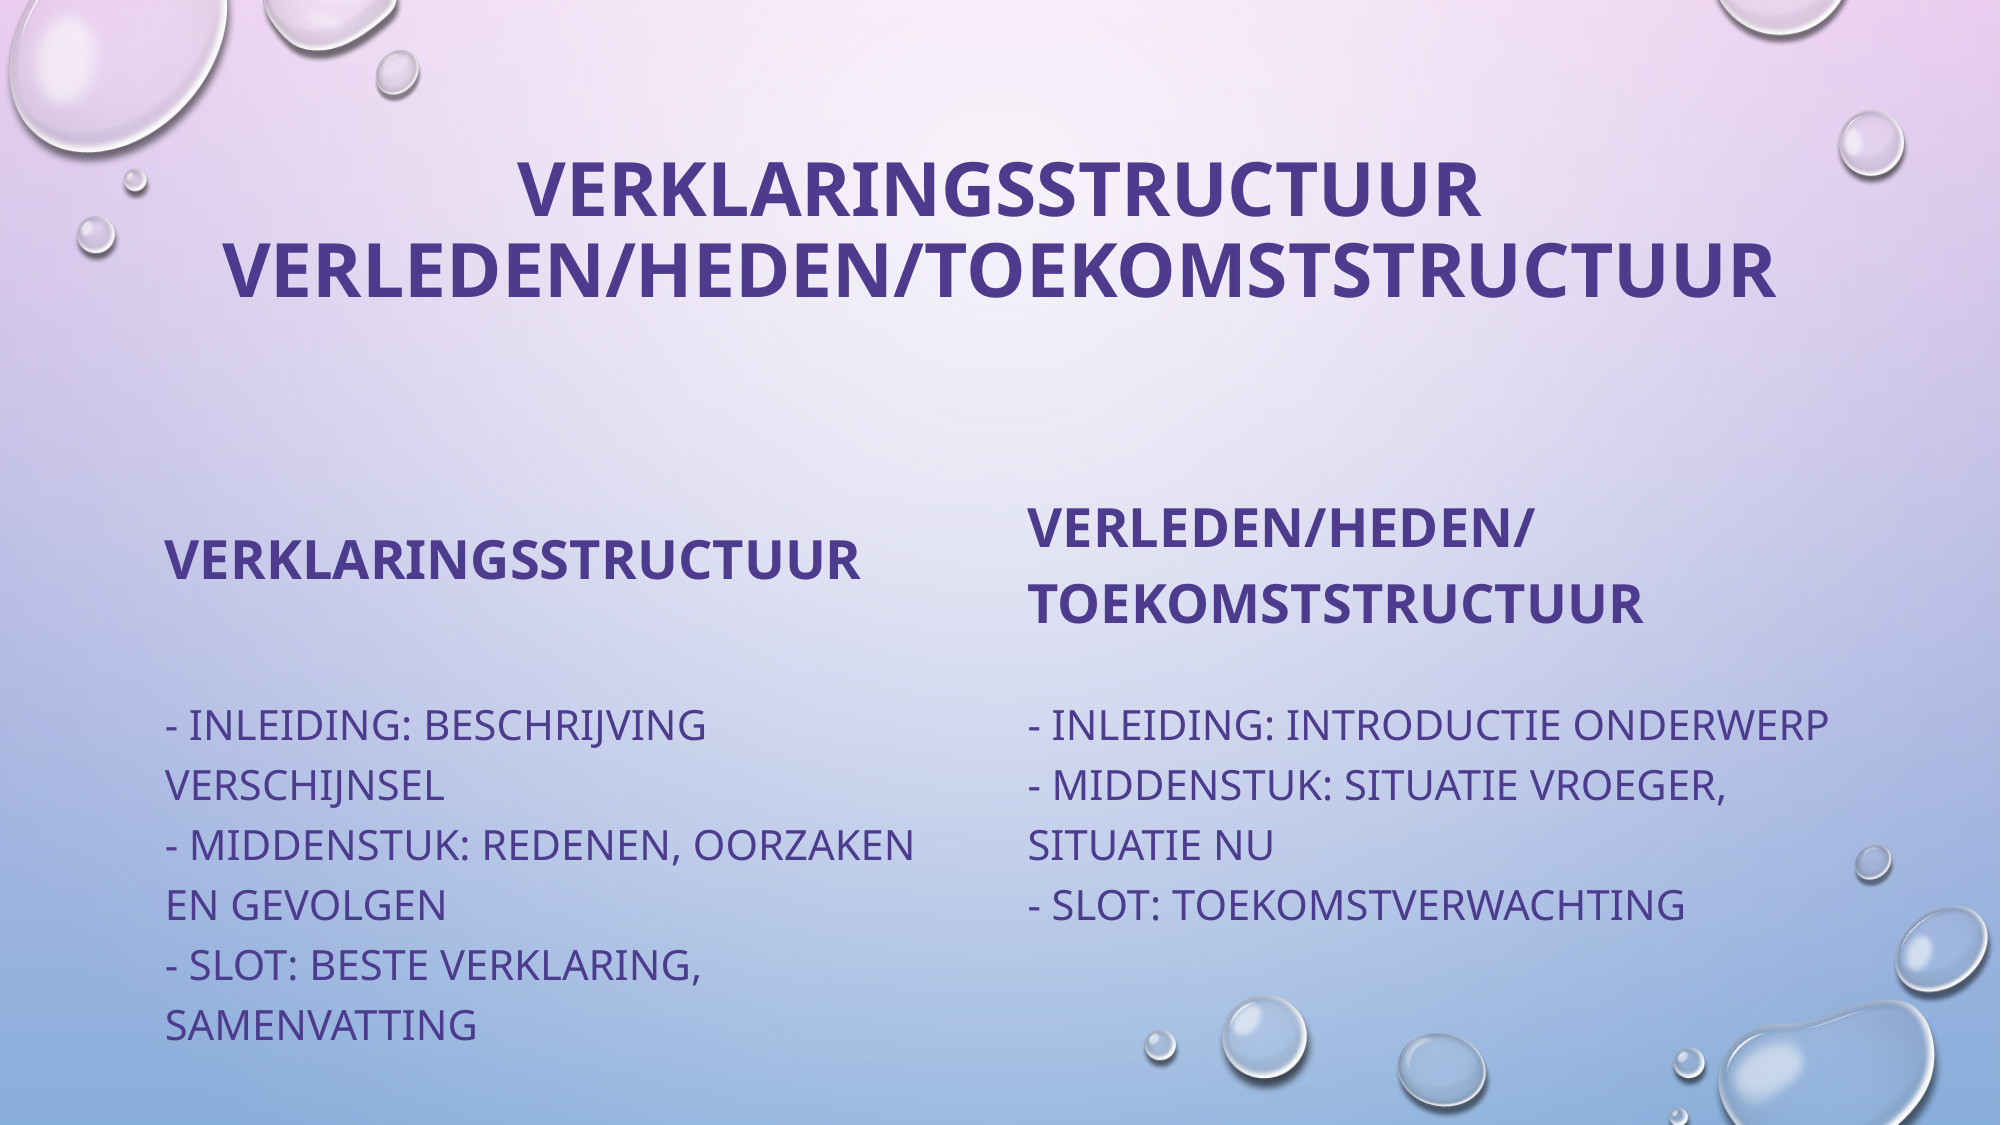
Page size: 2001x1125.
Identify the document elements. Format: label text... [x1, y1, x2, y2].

list - Inleiding: beschrijving verschijnsel - Middenstuk: redenen, oorzaken en gevolgen - Slot: beste verklaring, samenvatting [149, 680, 988, 950]
title Verklaringsstructuur Verleden/heden/toekomststructuur [149, 101, 1851, 364]
picture [0, 0, 2000, 1125]
list Verleden/heden/ toekomststructuur [1012, 432, 1900, 643]
list Verklaringsstructuur [149, 388, 988, 599]
list - Inleiding: introductie onderwerp - Middenstuk: situatie vroeger, situatie nu - Slot: toekomstverwachting [1012, 680, 1900, 950]
